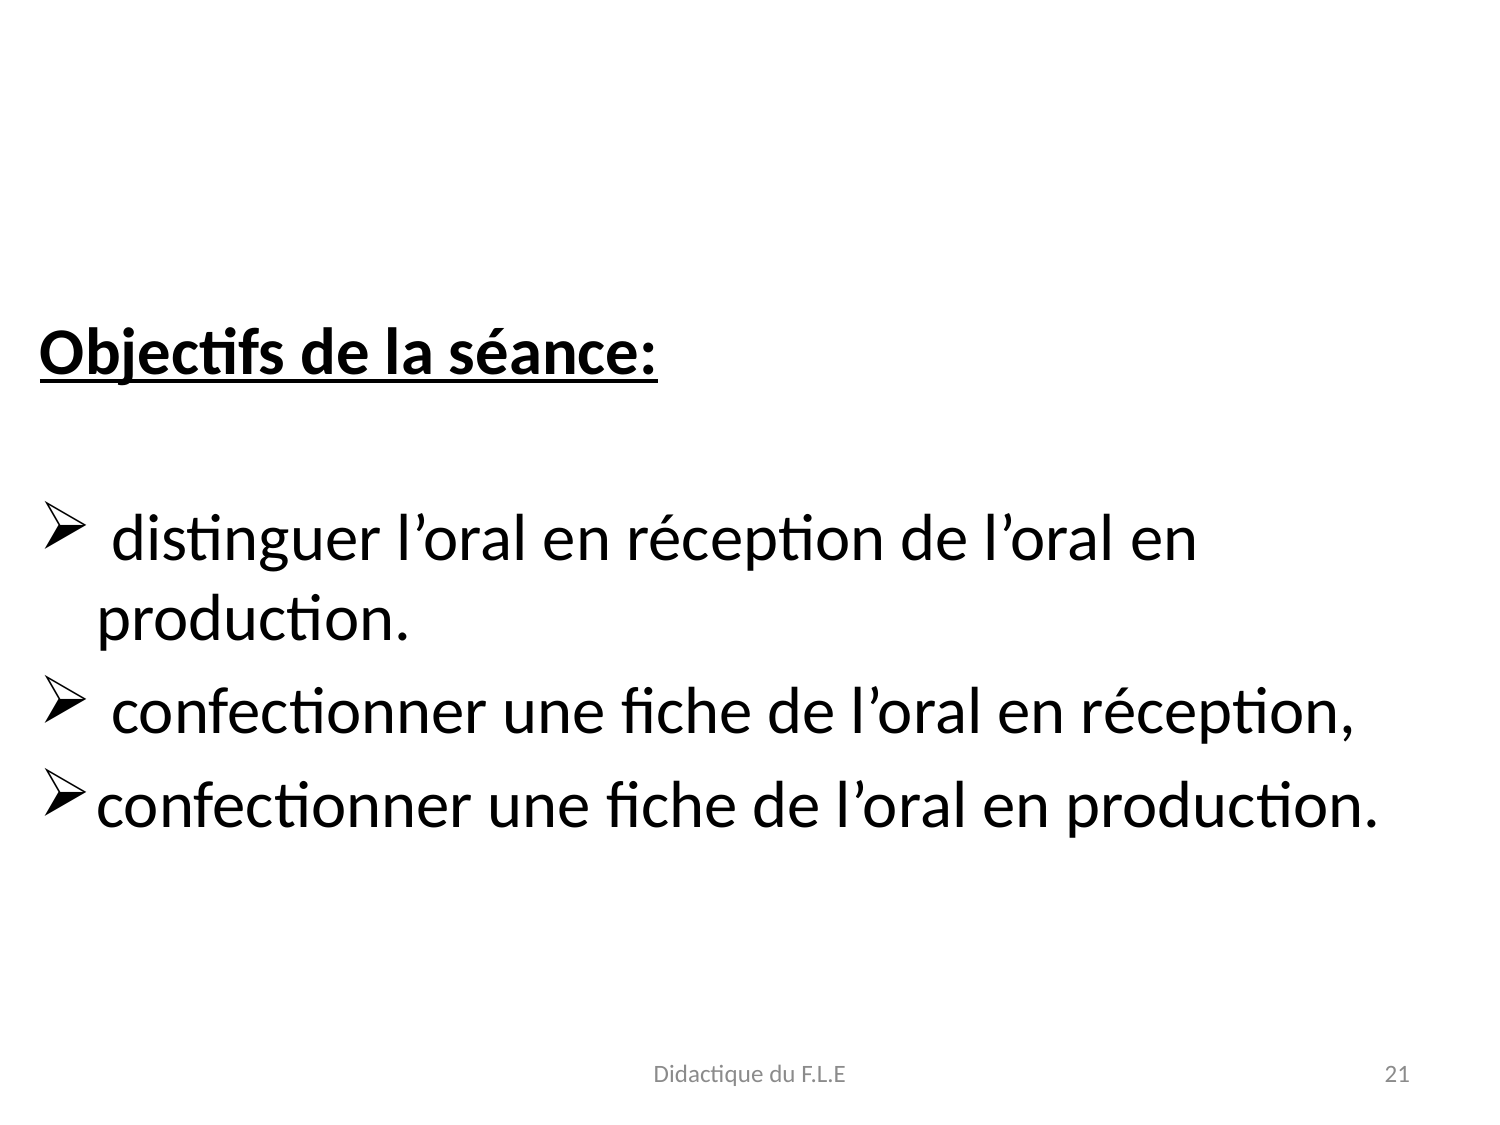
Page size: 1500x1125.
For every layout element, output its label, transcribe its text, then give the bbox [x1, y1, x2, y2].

footer Didactique du F.L.E [512, 1042, 988, 1103]
list Objectifs de la séance: distinguer l’oral en réception de l’oral en production. confectionner une fiche de l’oral en réception, confectionner une fiche de l’oral en production. [24, 299, 1463, 1063]
slide_number 21 [1074, 1042, 1425, 1103]
